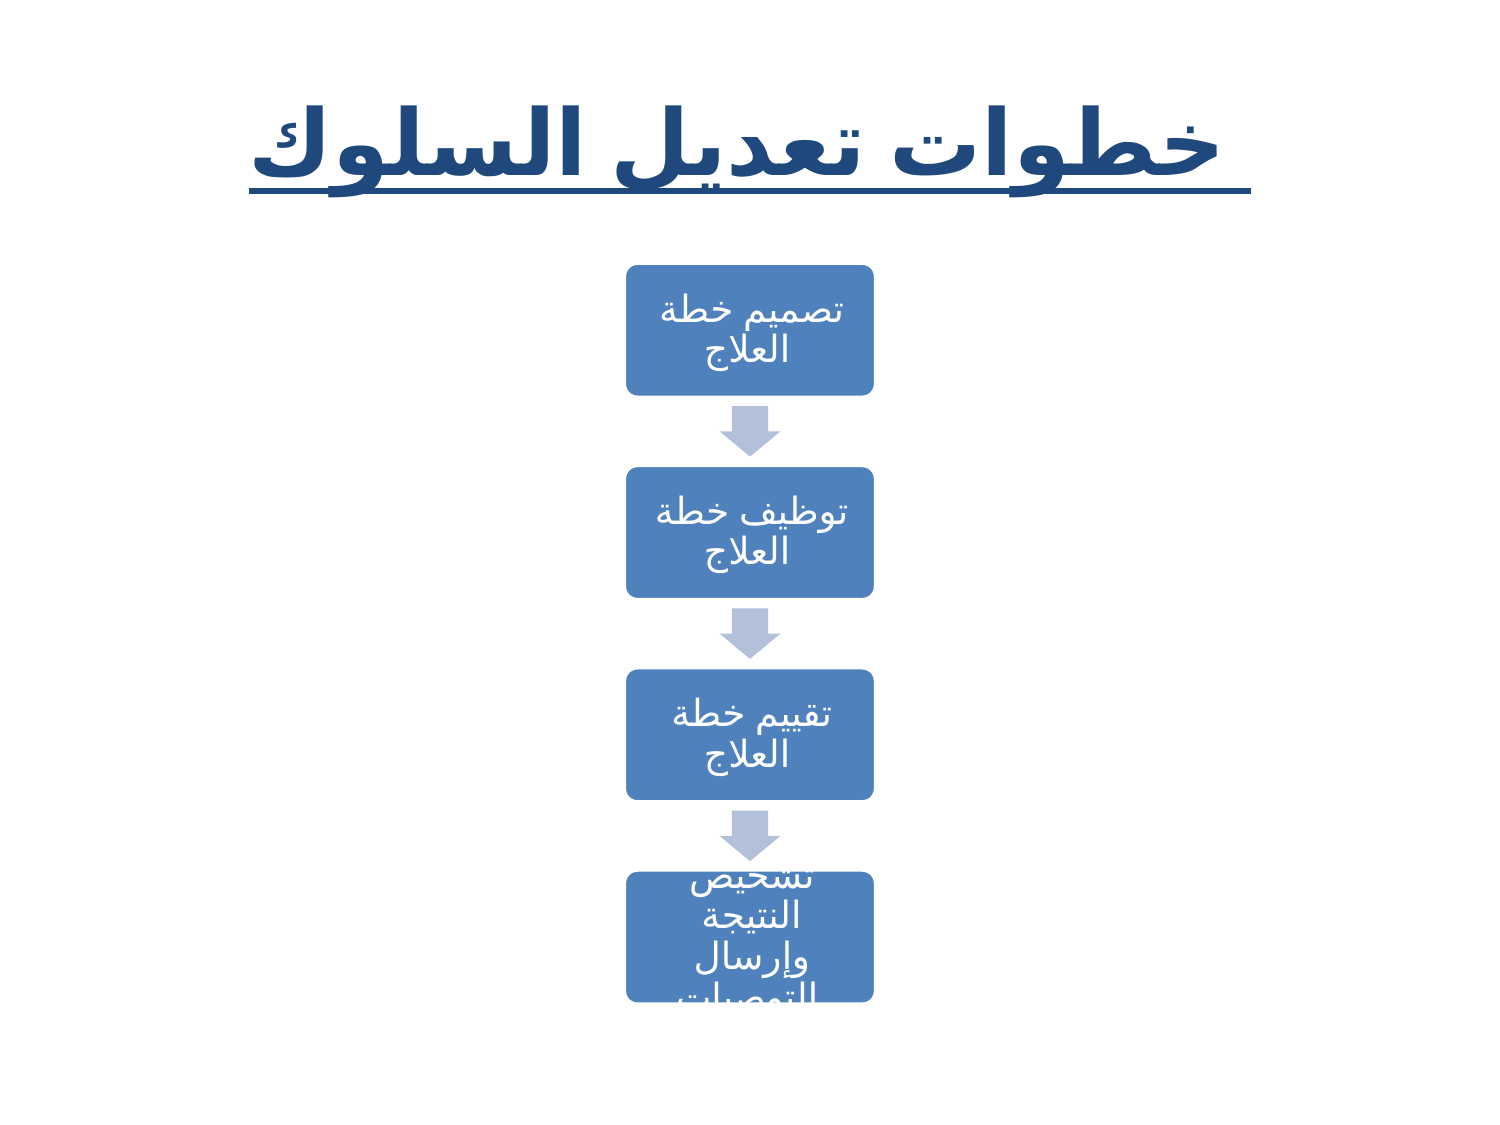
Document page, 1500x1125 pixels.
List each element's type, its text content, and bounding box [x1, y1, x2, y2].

title خطوات تعديل السلوك [75, 45, 1425, 233]
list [74, 262, 1426, 1006]
